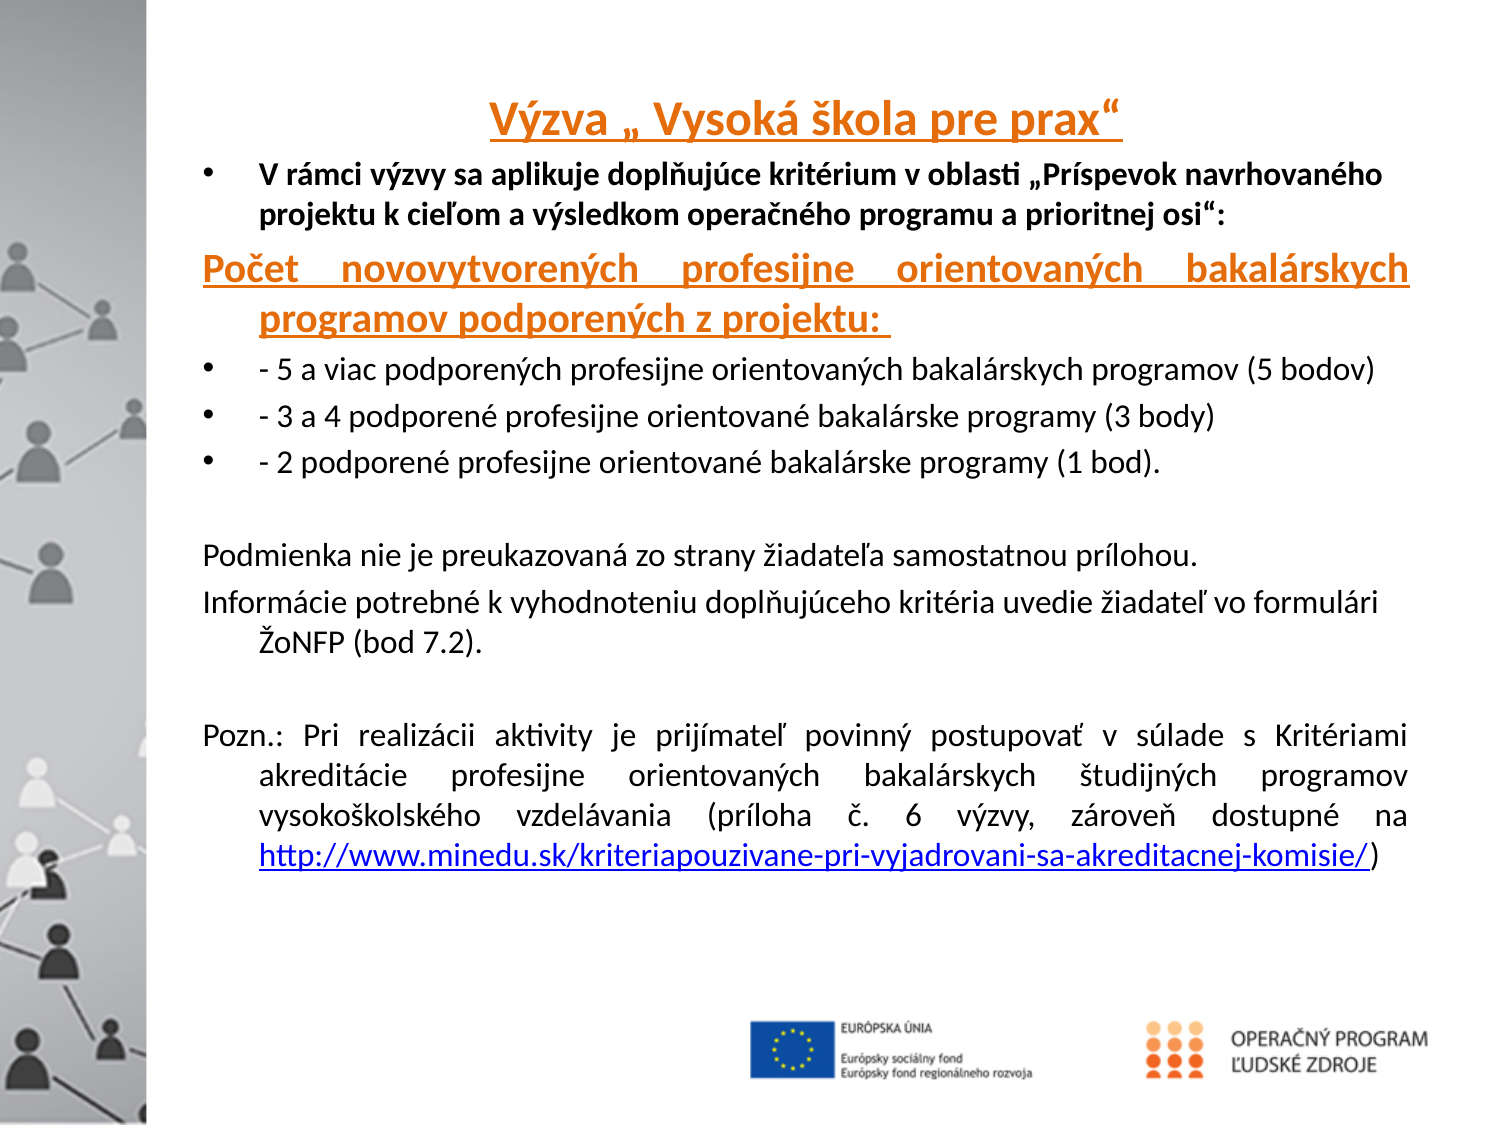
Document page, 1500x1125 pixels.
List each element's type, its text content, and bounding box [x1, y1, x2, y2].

list Výzva „ Vysoká škola pre prax“ V rámci výzvy sa aplikuje doplňujúce kritérium v oblasti „Príspevok navrhovaného projektu k cieľom a výsledkom operačného programu a prioritnej osi“: Počet novovytvorených profesijne orientovaných bakalárskych programov podporených z projektu: - 5 a viac podporených profesijne orientovaných bakalárskych programov (5 bodov) - 3 a 4 podporené profesijne orientované bakalárske programy (3 body) - 2 podporené profesijne orientované bakalárske programy (1 bod). Podmienka nie je preukazovaná zo strany žiadateľa samostatnou prílohou. Informácie potrebné k vyhodnoteniu doplňujúceho kritéria uvedie žiadateľ vo formulári ŽoNFP (bod 7.2). Pozn.: Pri realizácii aktivity je prijímateľ povinný postupovať v súlade s Kritériami akreditácie profesijne orientovaných bakalárskych študijných programov vysokoškolského vzdelávania (príloha č. 6 výzvy, zároveň dostupné na http://www.minedu.sk/kriteriapouzivane-pri-vyjadrovani-sa-akreditacnej-komisie/) [187, 77, 1426, 1000]
picture [0, 0, 1500, 1125]
